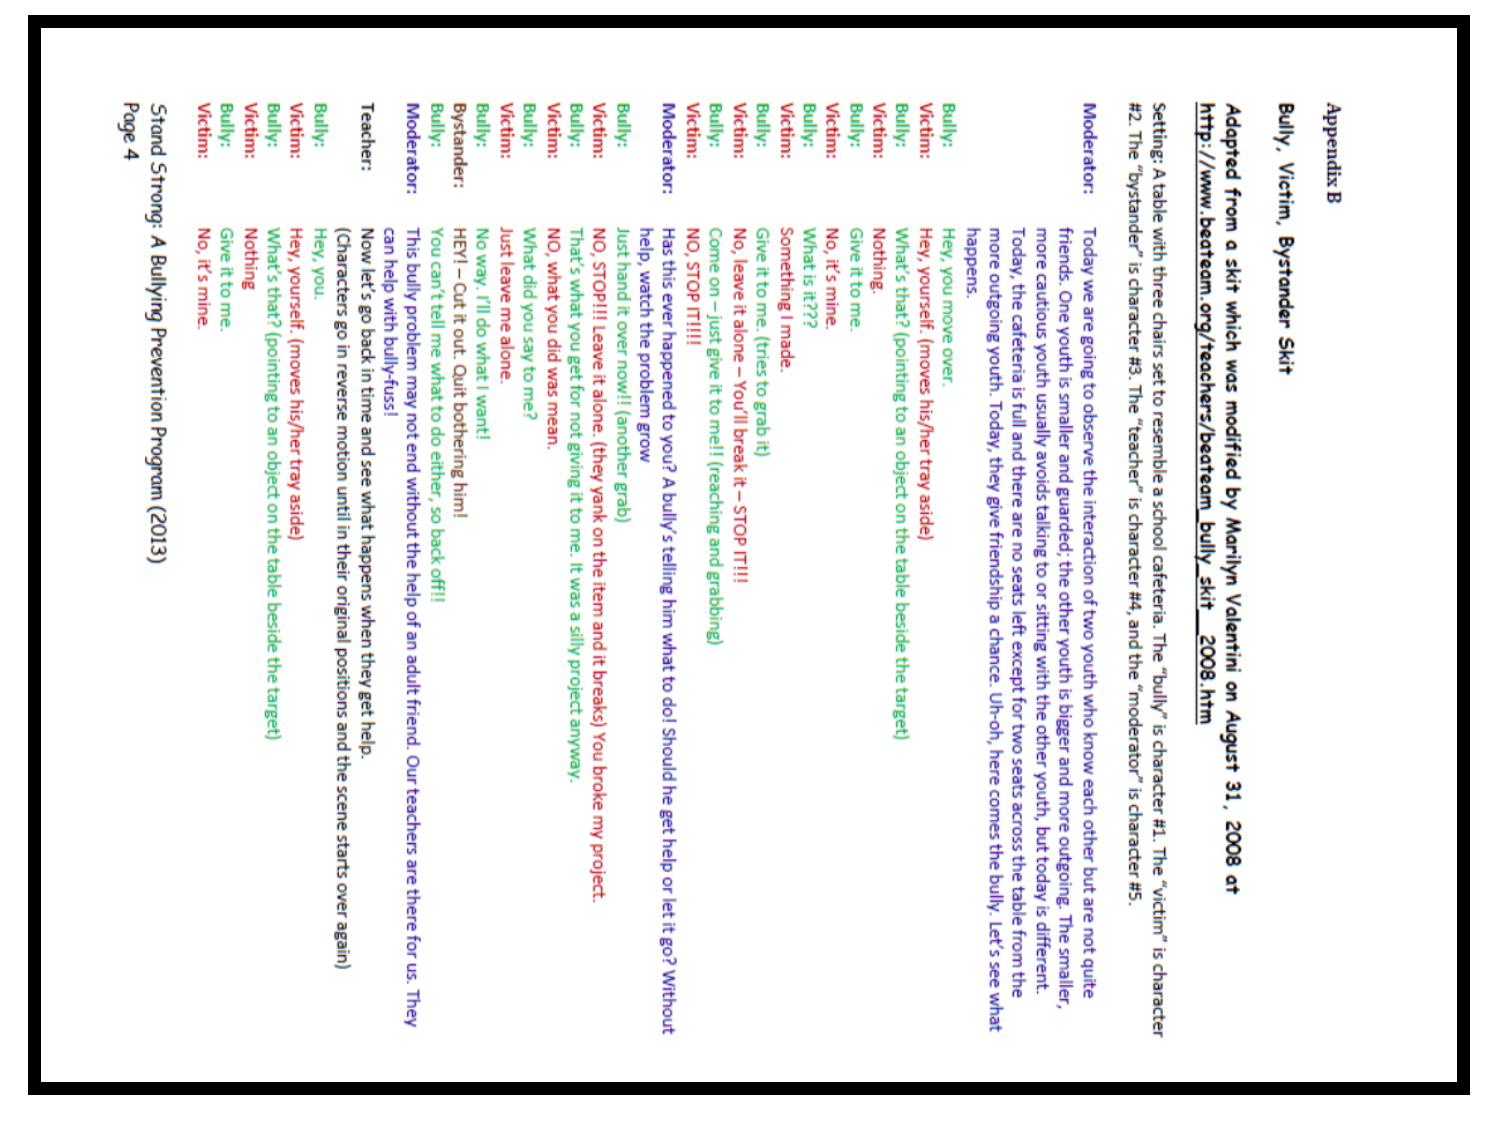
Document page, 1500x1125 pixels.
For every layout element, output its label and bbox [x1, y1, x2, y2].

text_box [33, 20, 218, 1090]
text_box [1233, 20, 1465, 1090]
picture [71, 0, 1380, 1125]
